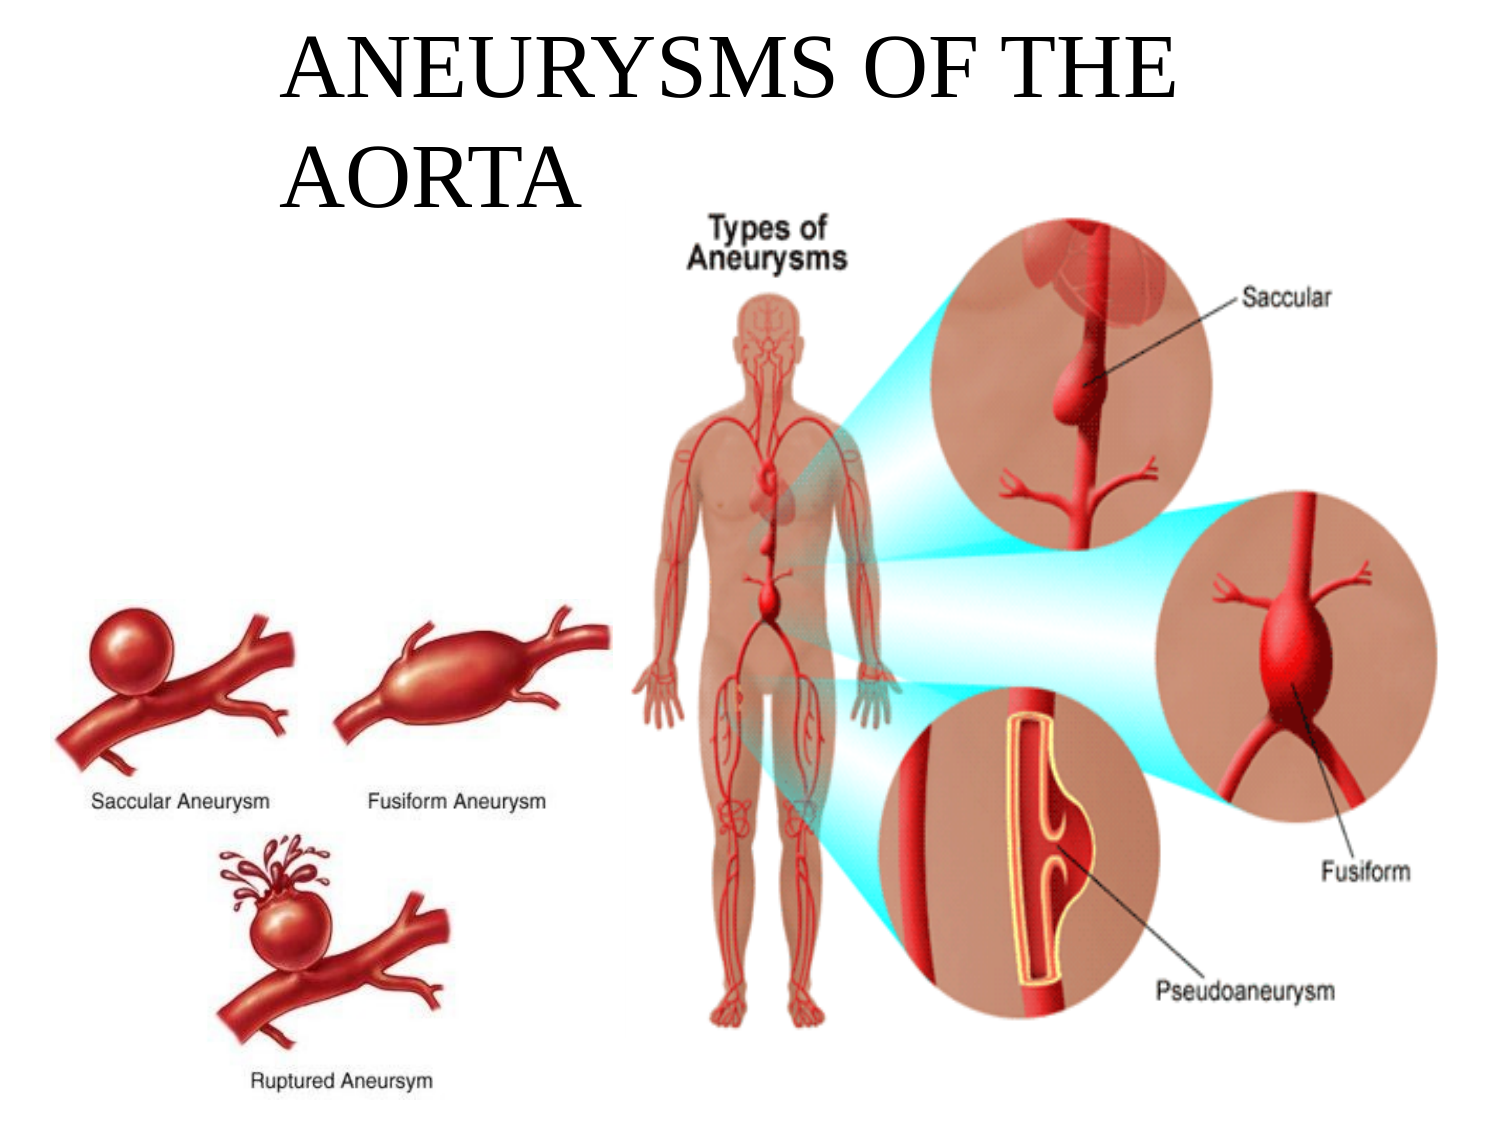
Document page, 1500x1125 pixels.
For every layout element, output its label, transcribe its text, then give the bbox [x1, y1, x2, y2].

title ANEURYSMS OF THE AORTA [262, 23, 1226, 214]
picture [624, 199, 1463, 1038]
picture [49, 599, 613, 1101]
